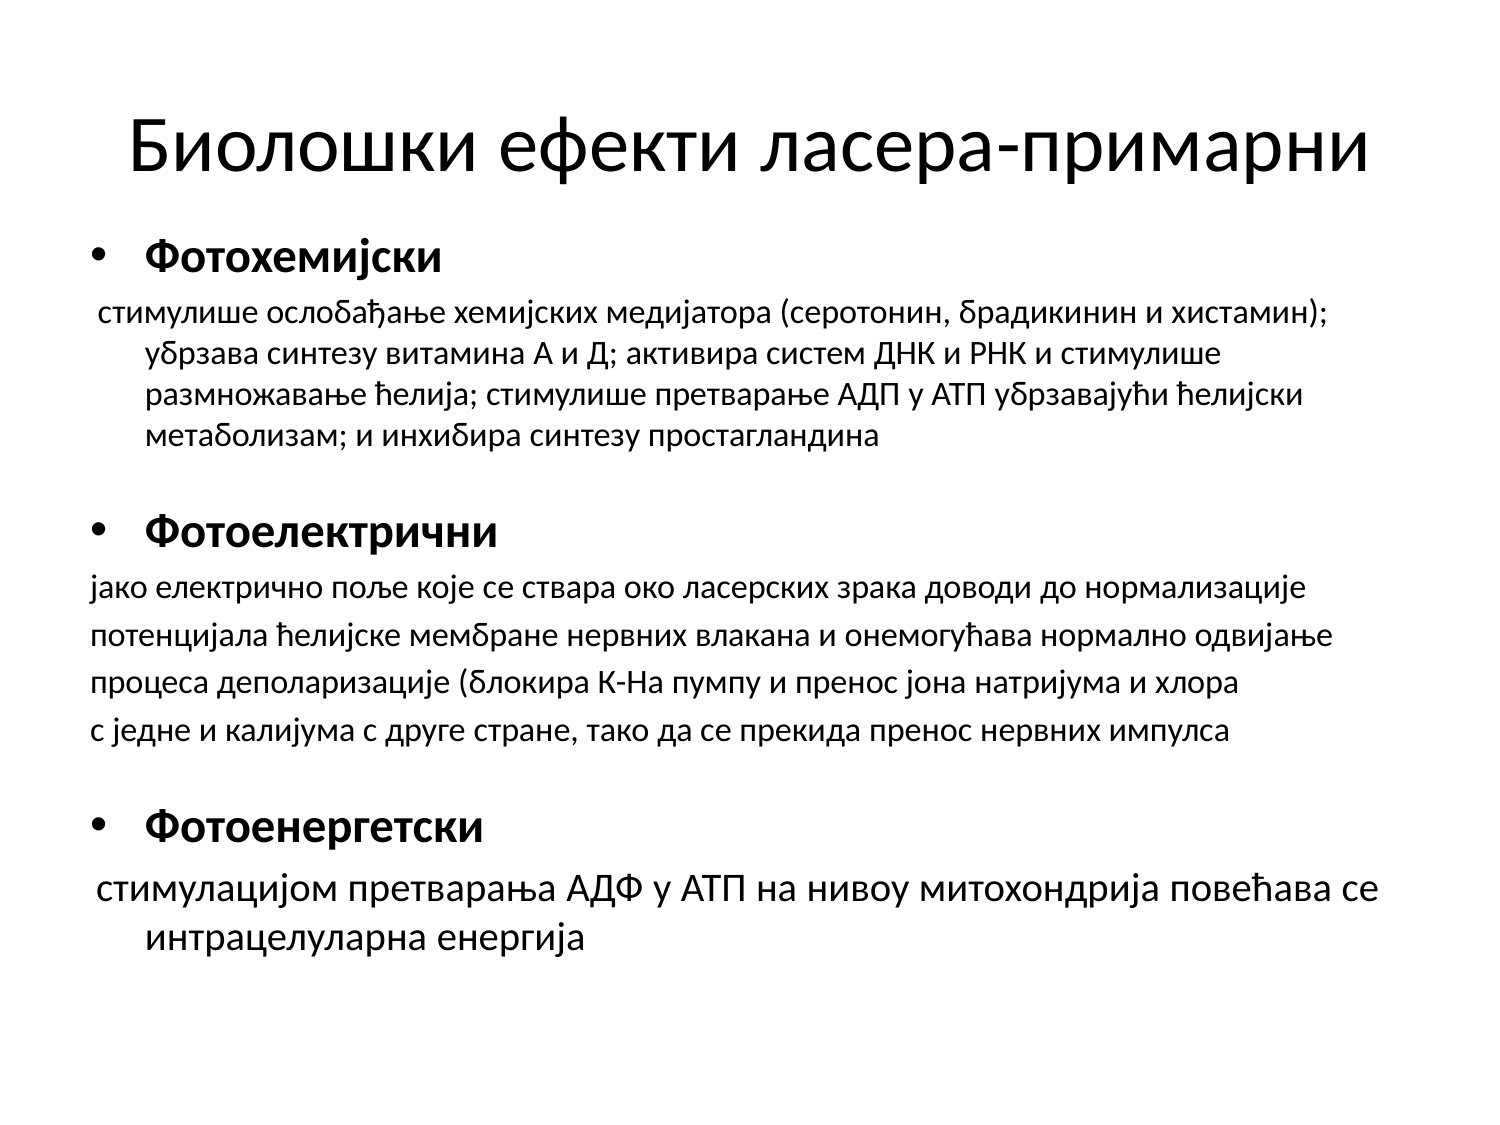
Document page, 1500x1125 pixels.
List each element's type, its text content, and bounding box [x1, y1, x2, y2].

title Биолошки ефекти ласера-примарни [75, 45, 1425, 175]
list Фотохемијски стимулише ослобађање хемијских медијатора (серотонин, брадикинин и хистамин); убрзава синтезу витамина А и Д; активира систем ДНК и РНК и стимулише размножавање ћелија; стимулише претварање АДП у АТП убрзавајући ћелијски метаболизам; и инхибира синтезу простагландина Фотоелектрични јако електрично поље које се ствара око ласерских зрака доводи до нормализације потенцијала ћелијске мембране нервних влакана и онемогућава нормално одвијање процеса деполаризације (блокира К-На пумпу и пренос јона натријума и хлора с једне и калијума с друге стране, тако да се прекида пренос нервних импулса Фотоенергетски стимулацијом претварања АДФ у АТП на нивоу митохондрија повећава се интрацелуларна енергија [75, 175, 1425, 1005]
